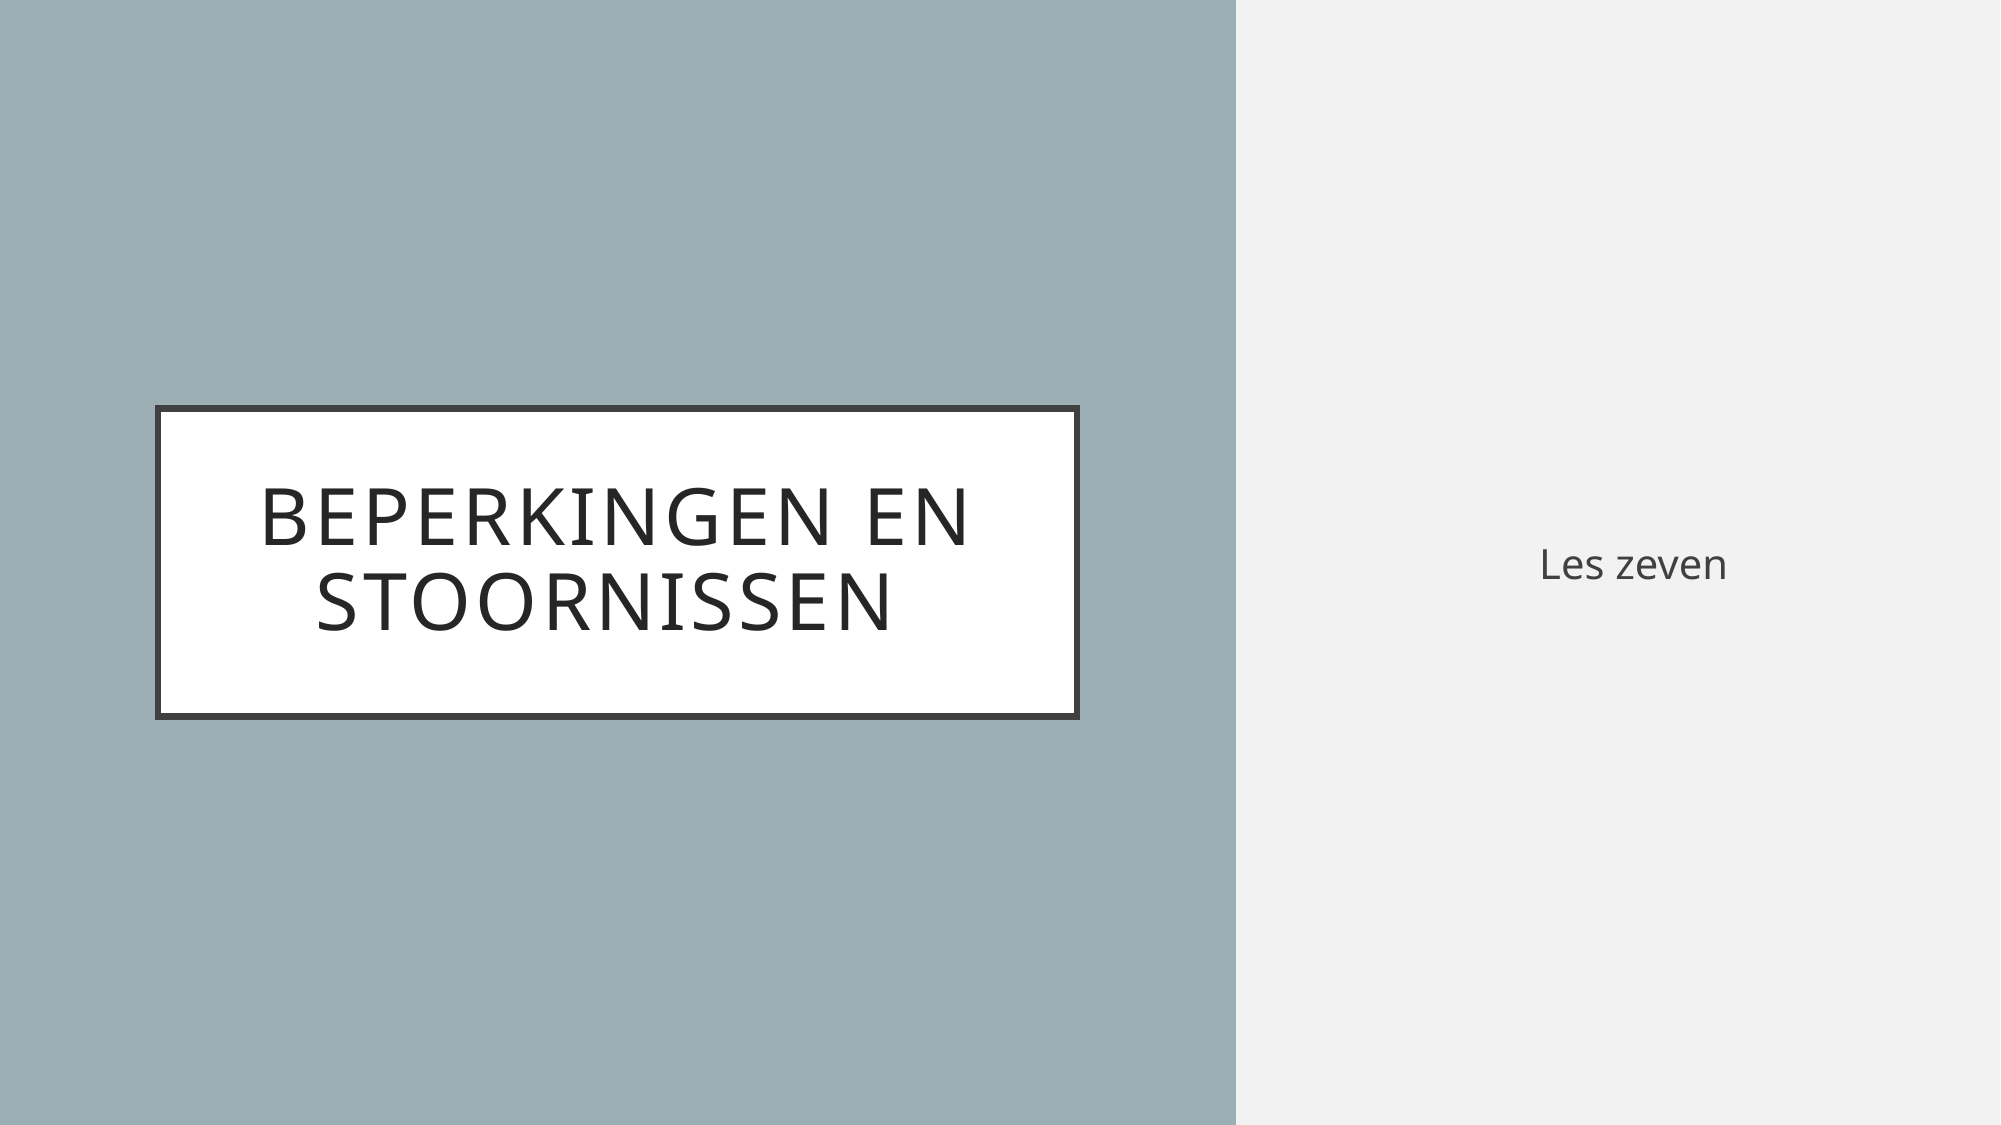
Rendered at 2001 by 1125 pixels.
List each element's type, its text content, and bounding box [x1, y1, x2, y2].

subtitle Les zeven [1333, 356, 1934, 769]
text_box [1235, 0, 2000, 1125]
title Beperkingen en stoornissen [155, 405, 1080, 720]
